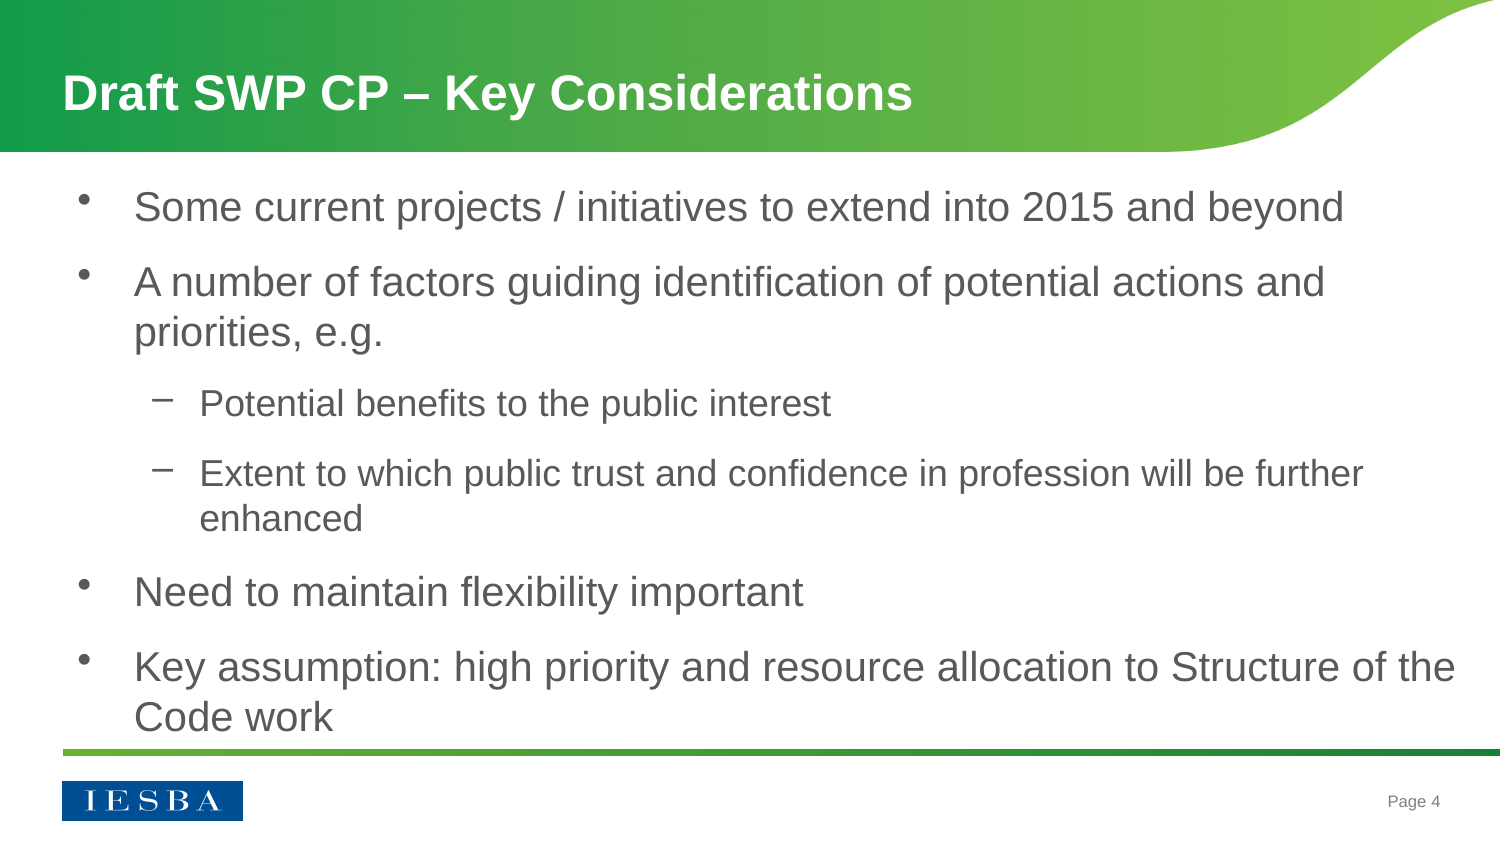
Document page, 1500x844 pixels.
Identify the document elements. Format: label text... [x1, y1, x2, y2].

title Draft SWP CP – Key Considerations [62, 43, 1300, 138]
picture [62, 781, 243, 821]
picture [0, 0, 1497, 152]
list Some current projects / initiatives to extend into 2015 and beyond A number of factors guiding identification of potential actions and priorities, e.g. Potential benefits to the public interest Extent to which public trust and confidence in profession will be further enhanced Need to maintain flexibility important Key assumption: high priority and resource allocation to Structure of the Code work [62, 171, 1500, 750]
